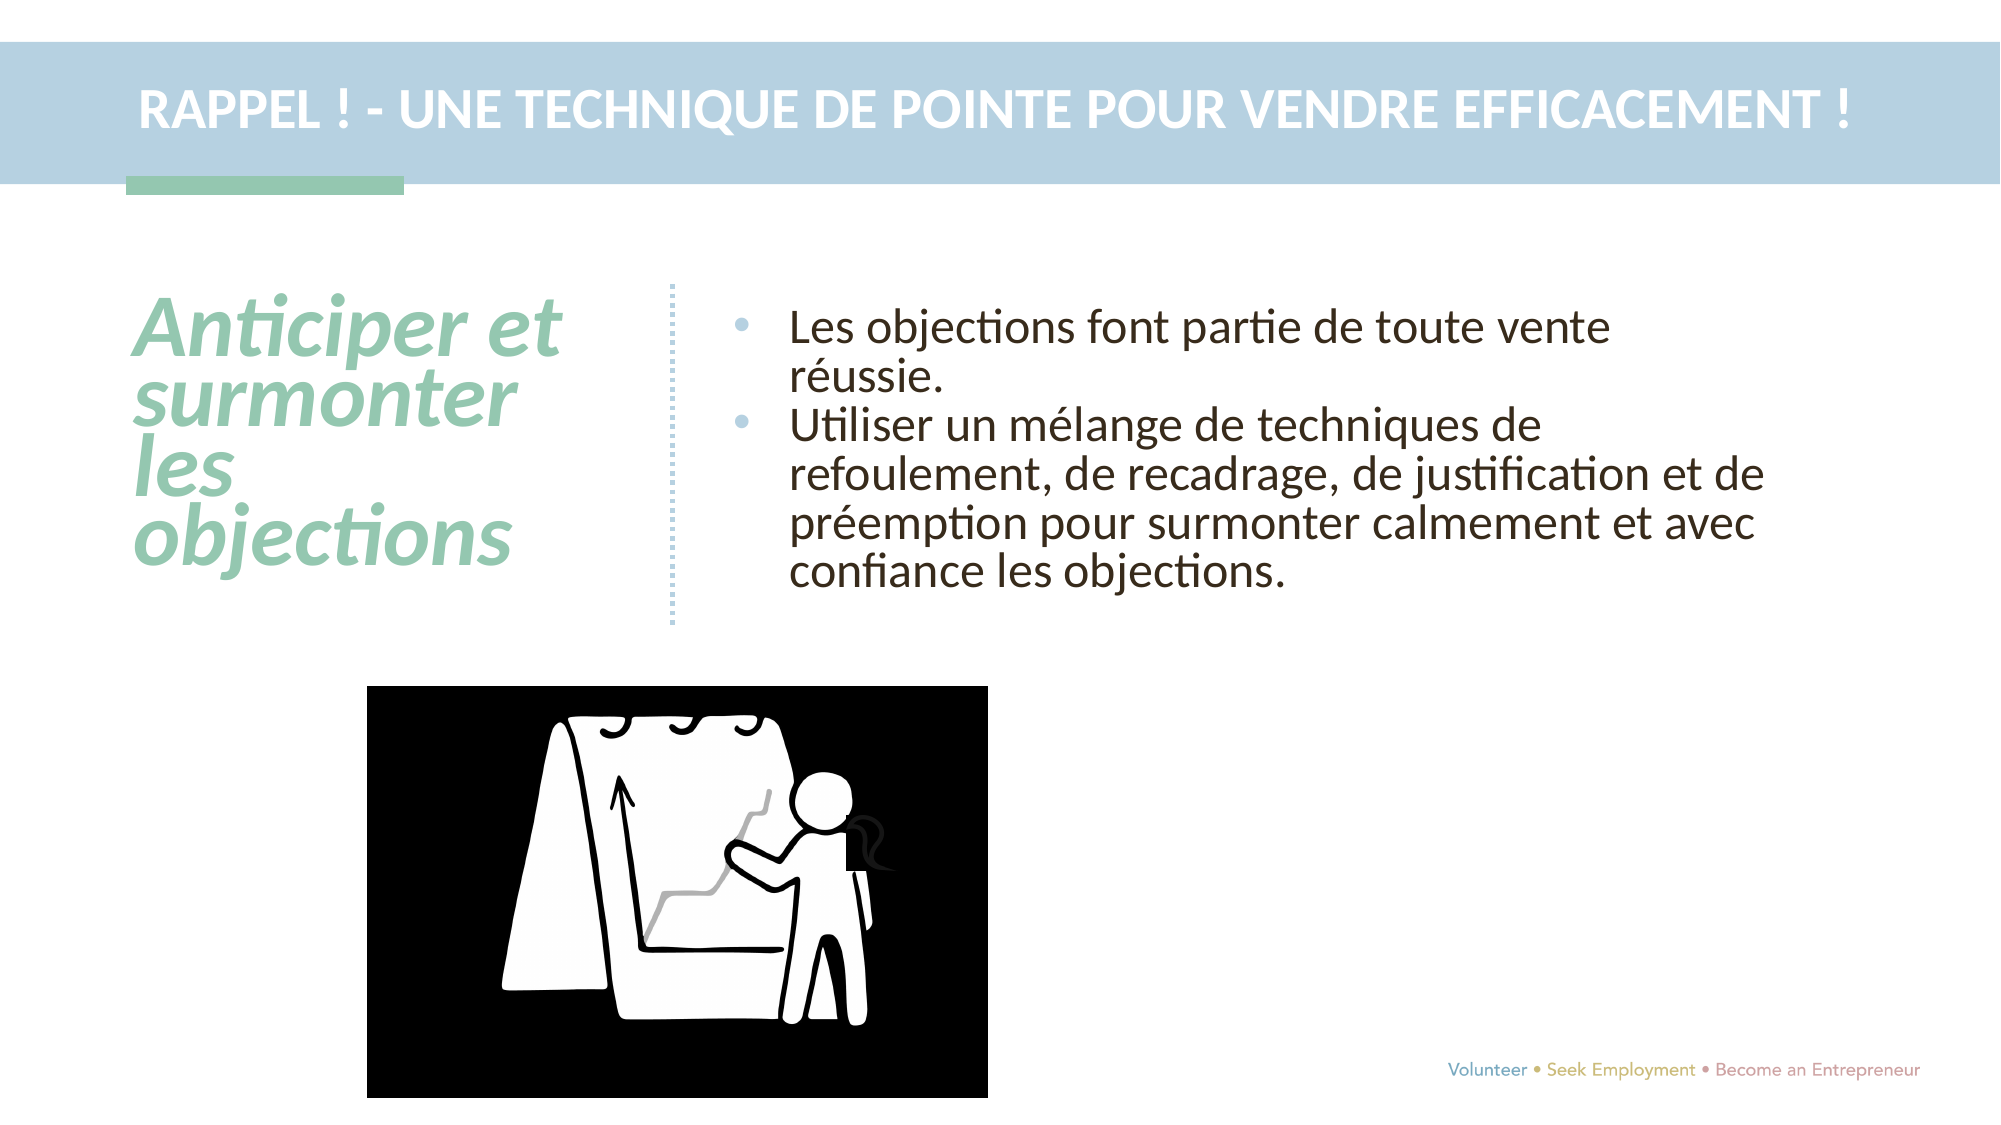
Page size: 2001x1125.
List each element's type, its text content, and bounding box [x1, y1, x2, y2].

text_box Anticiper et surmonter les objections [118, 297, 621, 575]
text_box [366, 686, 988, 1098]
list RAPPEL ! - UNE TECHNIQUE DE POINTE POUR VENDRE EFFICACEMENT ! [123, 51, 1913, 170]
picture [1418, 1046, 1971, 1103]
text_box Les objections font partie de toute vente réussie. Utiliser un mélange de techniques de refoulement, de recadrage, de justification et de préemption pour surmonter calmement et avec confiance les objections. [718, 297, 1791, 987]
